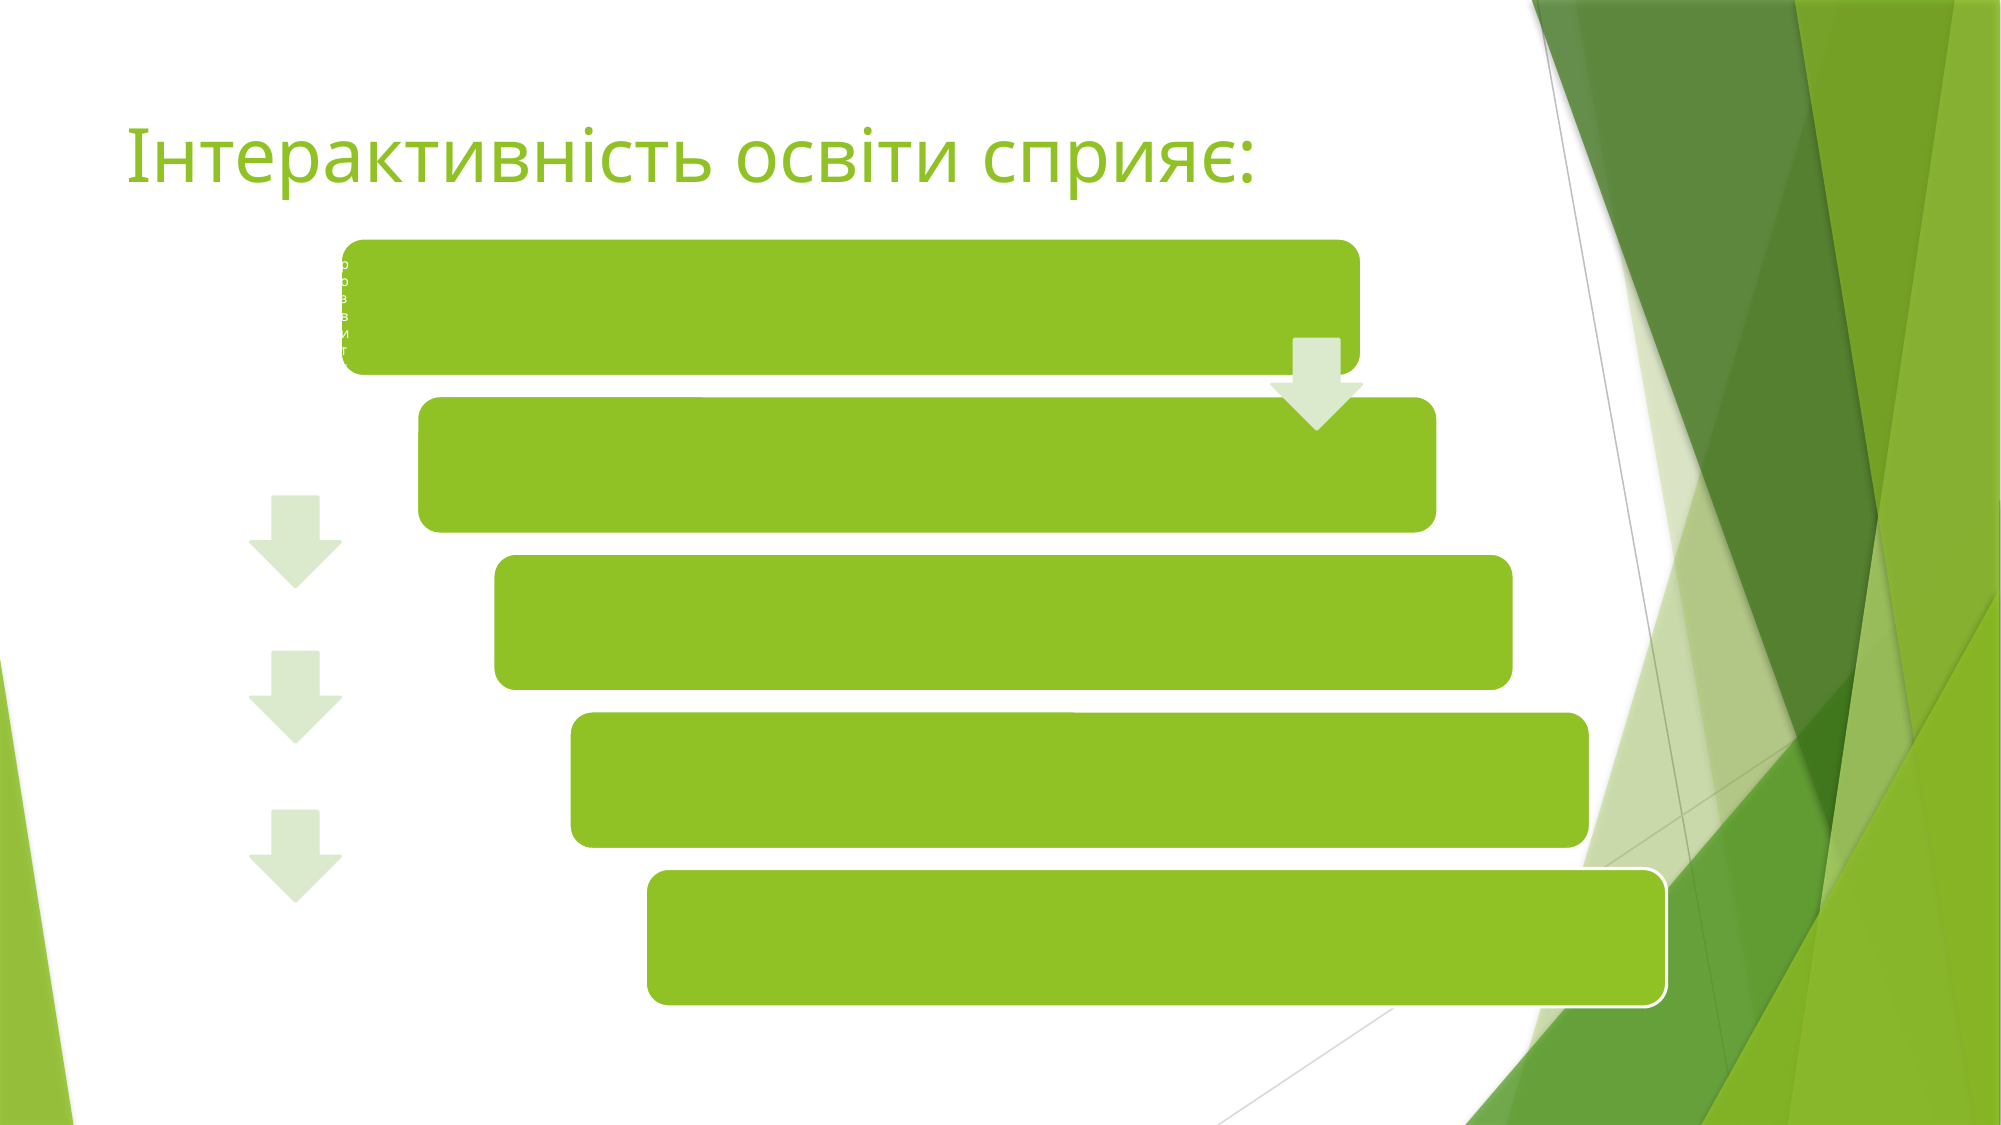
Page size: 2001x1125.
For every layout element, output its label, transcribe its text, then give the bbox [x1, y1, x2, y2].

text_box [339, 237, 1668, 1008]
title Інтерактивність освіти сприяє: [111, 99, 1522, 317]
